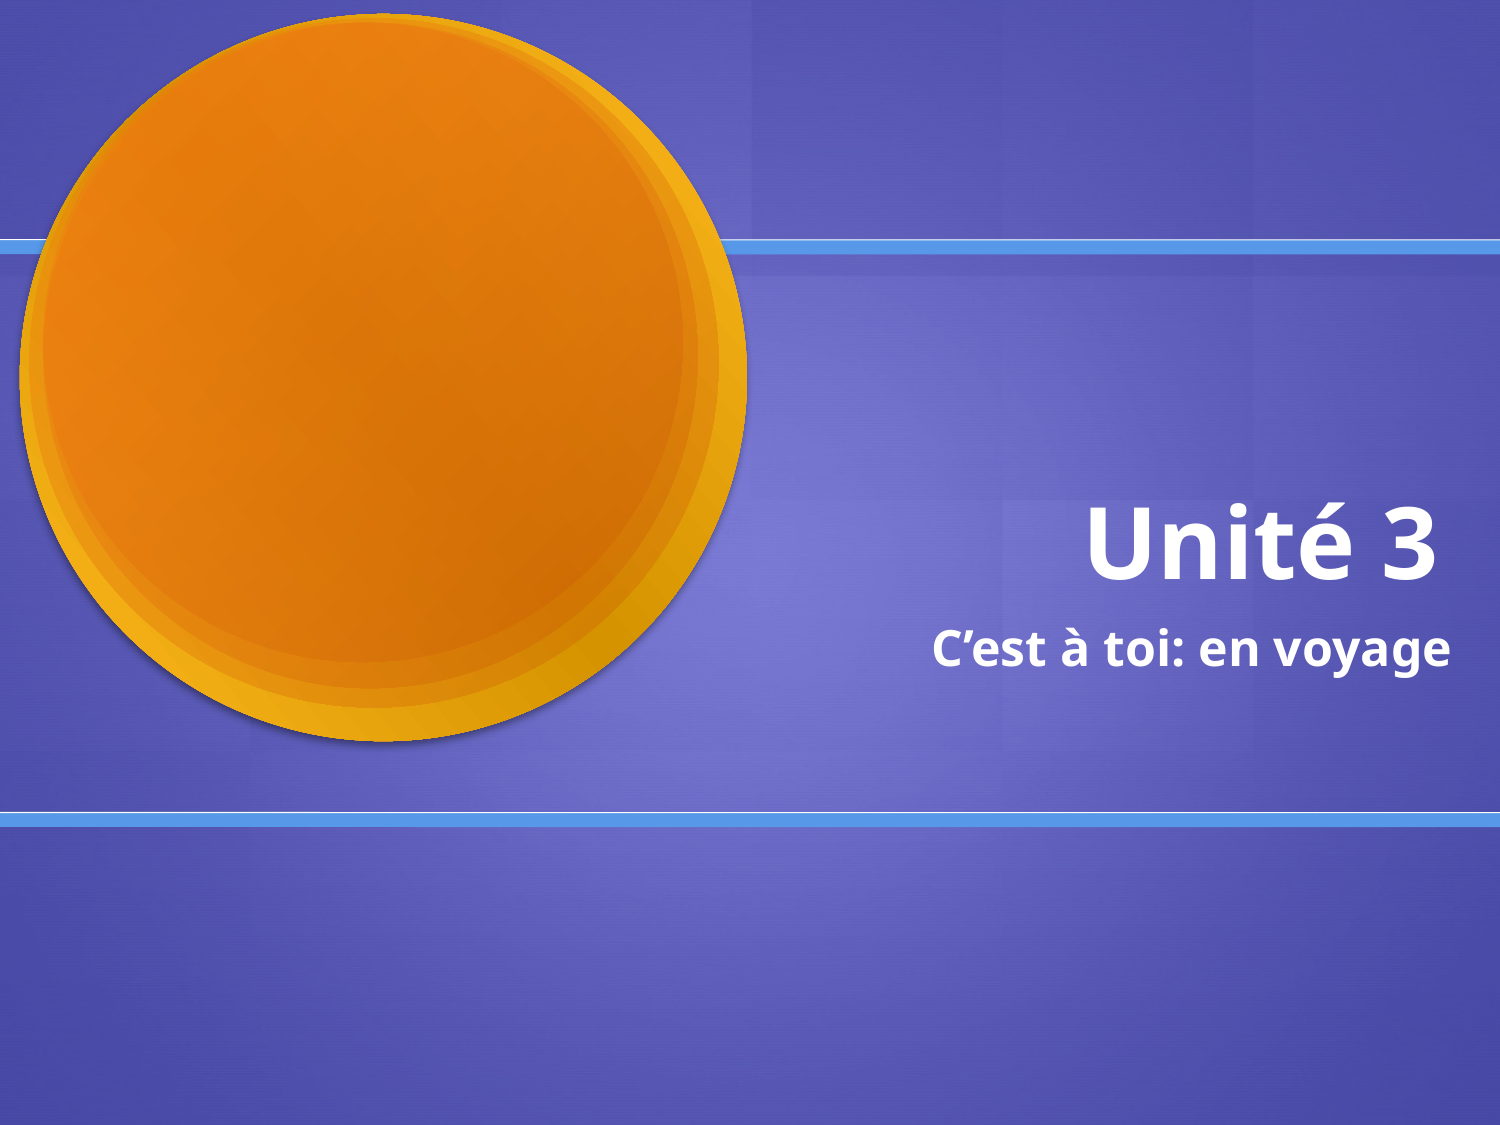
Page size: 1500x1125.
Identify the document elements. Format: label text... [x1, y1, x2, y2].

title Unité 3 [675, 258, 1481, 608]
subtitle C’est à toi: en voyage [675, 608, 1481, 755]
